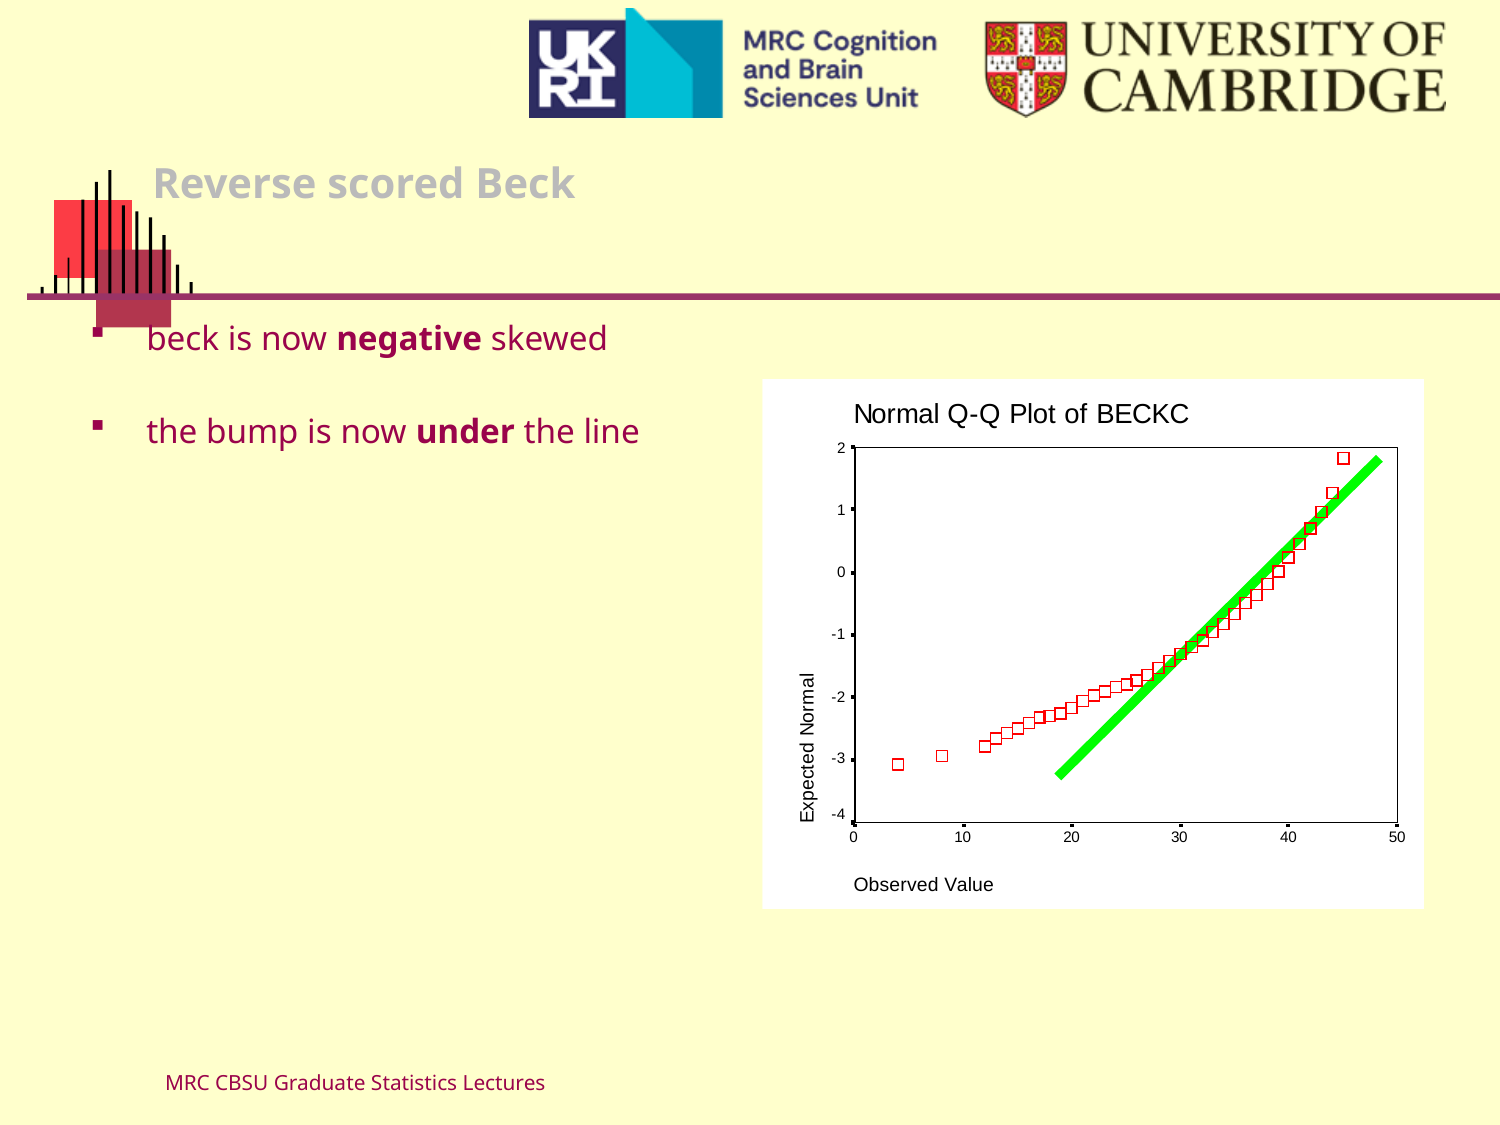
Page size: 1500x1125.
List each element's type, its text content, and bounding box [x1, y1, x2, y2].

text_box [762, 379, 1426, 921]
list beck is now negative skewed the bump is now under the line [75, 262, 738, 1038]
footer MRC CBSU Graduate Statistics Lectures [149, 1062, 988, 1101]
picture [529, 8, 1446, 118]
title Reverse scored Beck [137, 137, 988, 233]
